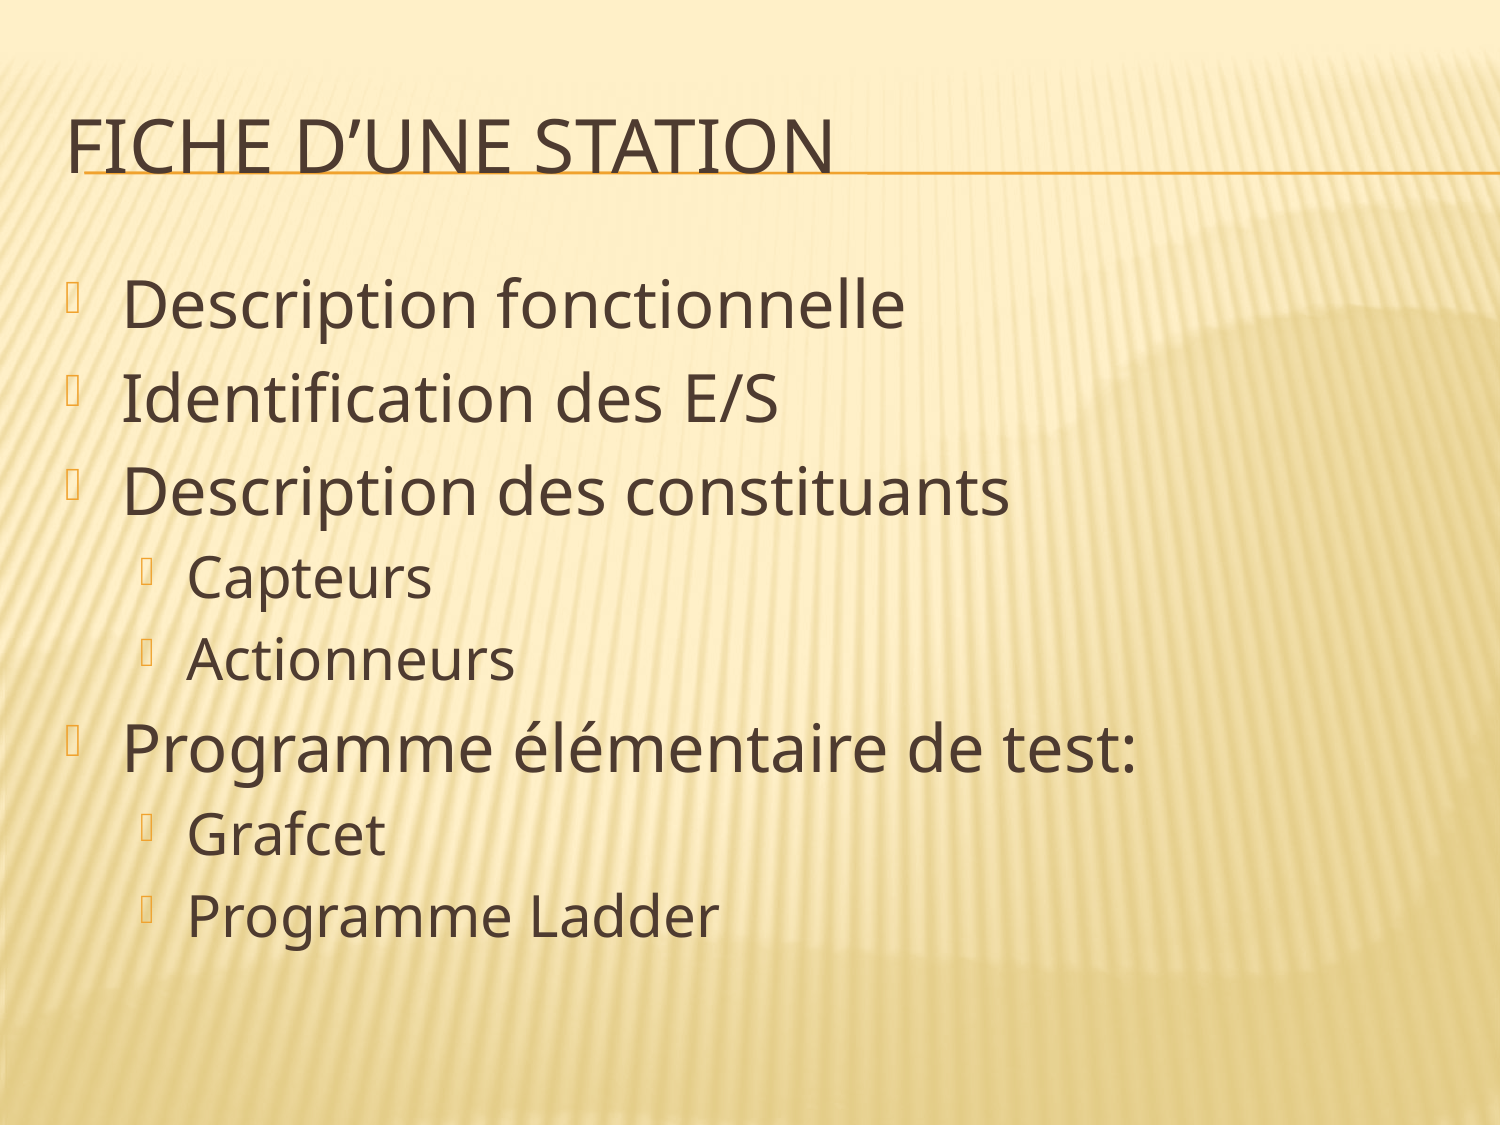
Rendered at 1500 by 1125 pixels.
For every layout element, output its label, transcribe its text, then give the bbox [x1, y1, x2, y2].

list Description fonctionnelle Identification des E/S Description des constituants Capteurs Actionneurs Programme élémentaire de test: Grafcet Programme Ladder [50, 254, 1475, 998]
title Fiche d’une station [50, 75, 1475, 213]
